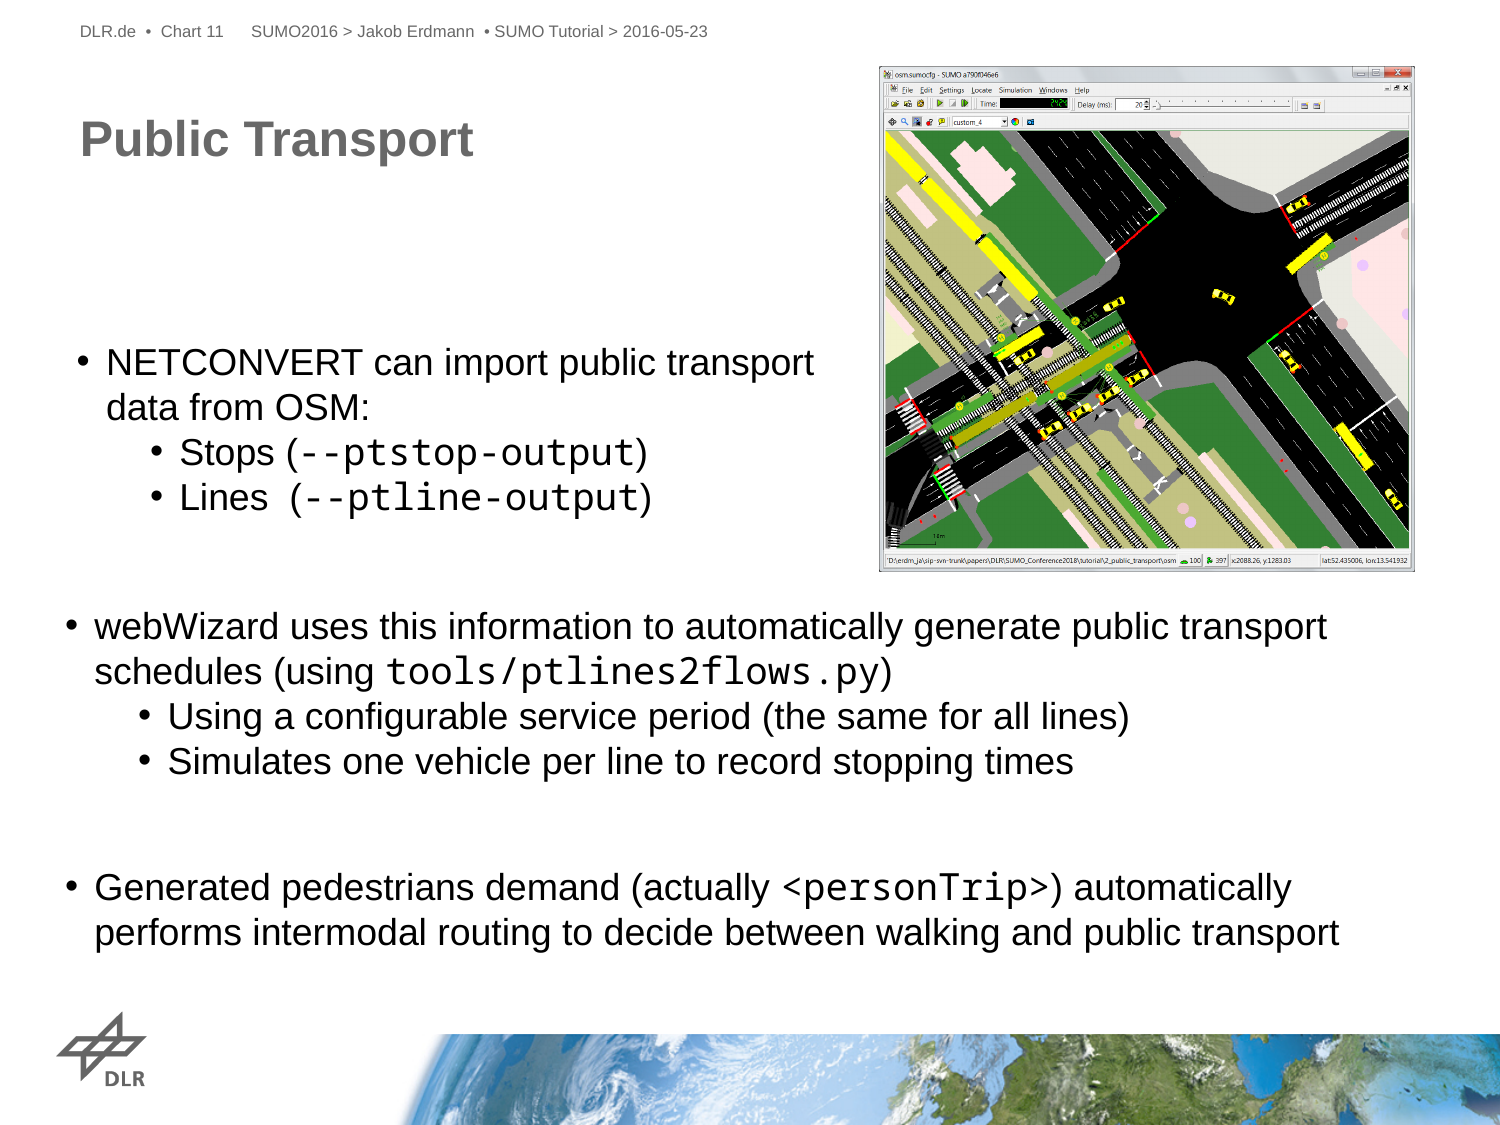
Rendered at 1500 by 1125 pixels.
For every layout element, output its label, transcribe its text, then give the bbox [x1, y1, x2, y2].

footer SUMO2016 > Jakob Erdmann • SUMO Tutorial > 2016-05-23 [251, 20, 1421, 45]
list NETCONVERT can import public transport data from OSM: Stops (--ptstop-output) Lines (--ptline-output) [76, 338, 845, 563]
picture [0, 1007, 1500, 1125]
picture [879, 66, 1415, 572]
list webWizard uses this information to automatically generate public transport schedules (using tools/ptlines2flows.py) Using a configurable service period (the same for all lines) Simulates one vehicle per line to record stopping times Generated pedestrians demand (actually <personTrip>) automatically performs intermodal routing to decide between walking and public transport [64, 550, 1433, 1012]
slide_number DLR.de • Chart 11 [79, 20, 251, 45]
title Public Transport [79, 106, 874, 228]
